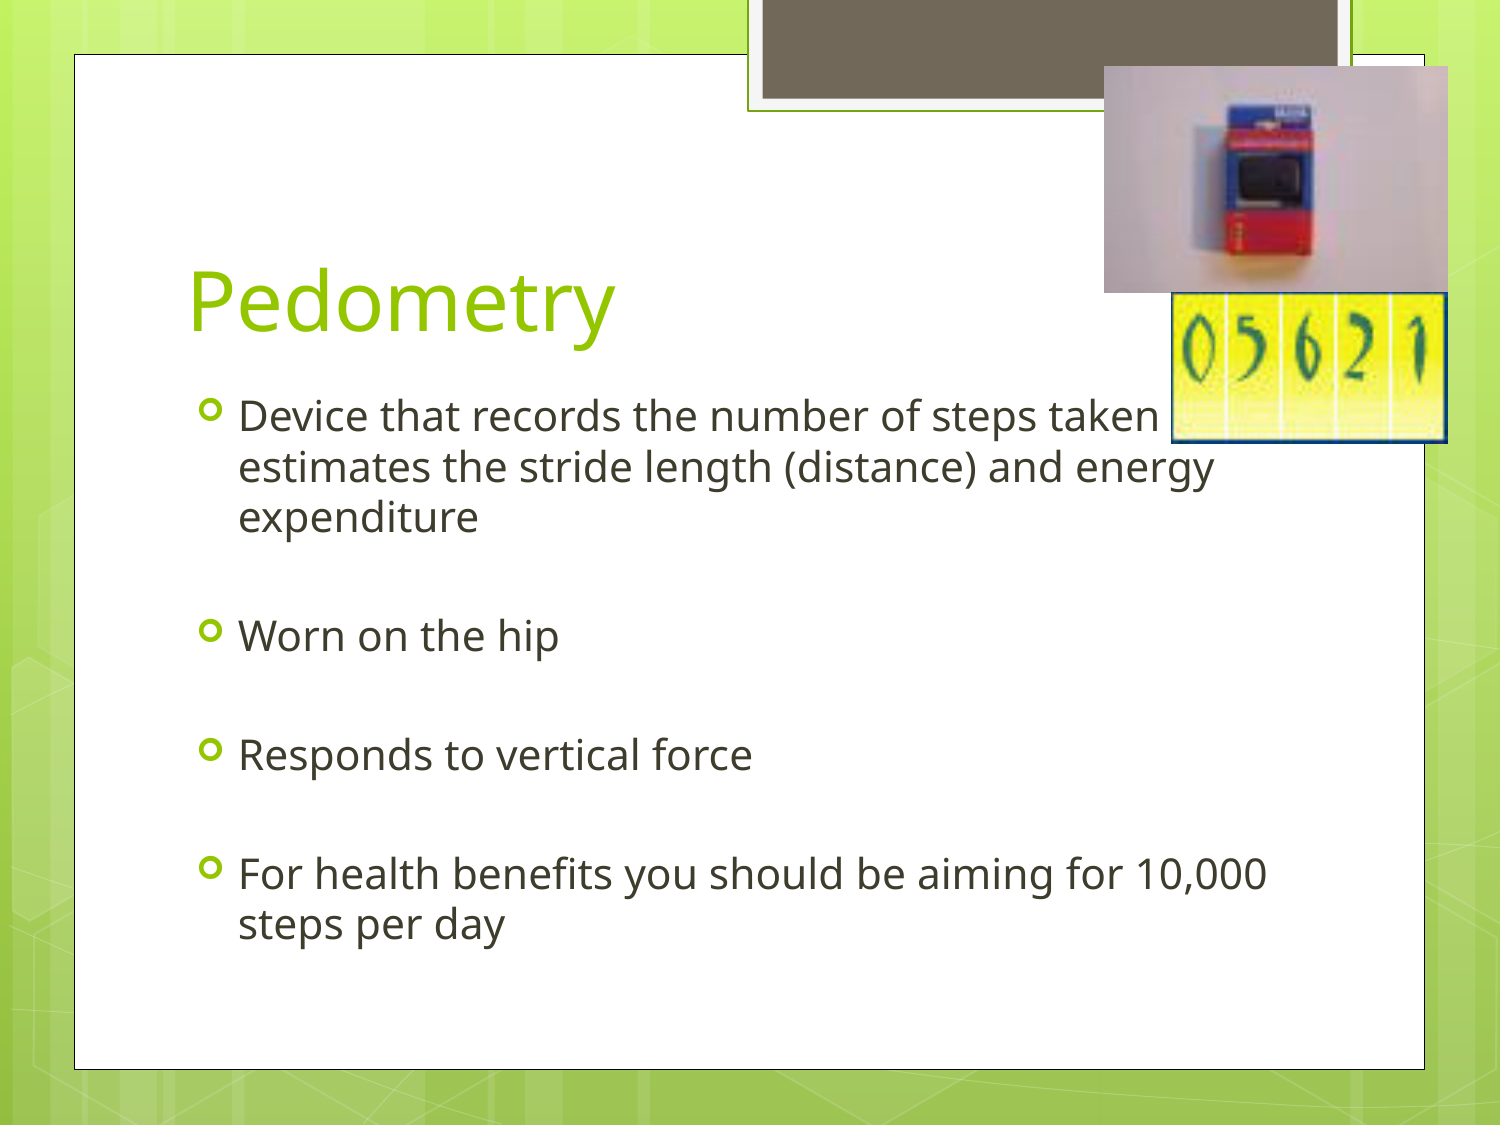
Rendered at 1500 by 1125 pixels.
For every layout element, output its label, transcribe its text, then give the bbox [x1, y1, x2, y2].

title Pedometry [171, 168, 1165, 357]
list Device that records the number of steps taken and estimates the stride length (distance) and energy expenditure Worn on the hip Responds to vertical force For health benefits you should be aiming for 10,000 steps per day [171, 381, 1283, 957]
picture [1104, 66, 1449, 444]
